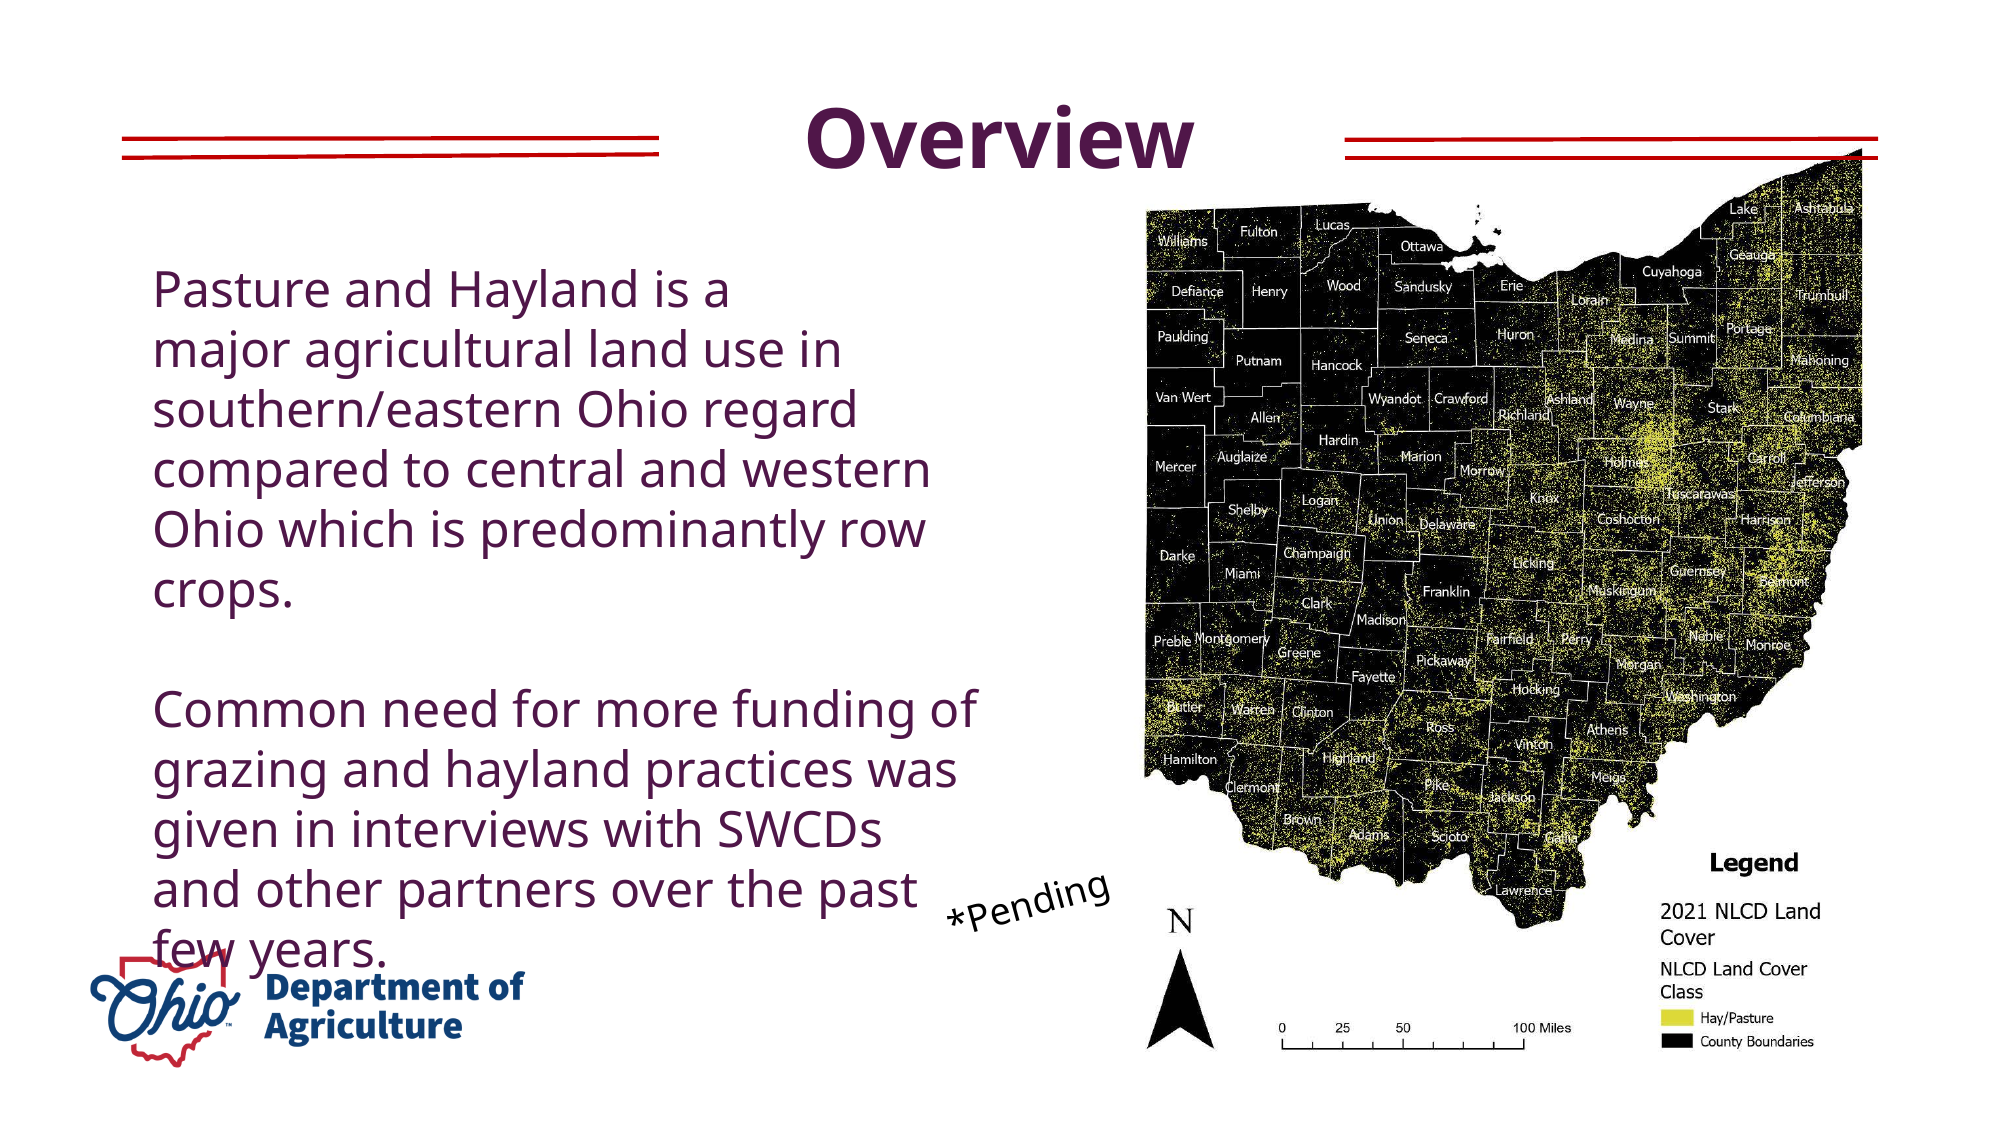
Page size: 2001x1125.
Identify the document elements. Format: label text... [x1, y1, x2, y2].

text_box *Pending [924, 845, 1121, 958]
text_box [121, 153, 660, 159]
title Overview [137, 32, 1863, 251]
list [76, 919, 542, 1091]
picture [1121, 139, 1879, 1071]
text_box Pasture and Hayland is a major agricultural land use in southern/eastern Ohio regard compared to central and western Ohio which is predominantly row crops. Common need for more funding of grazing and hayland practices was given in interviews with SWCDs and other partners over the past few years. [137, 250, 1000, 1031]
